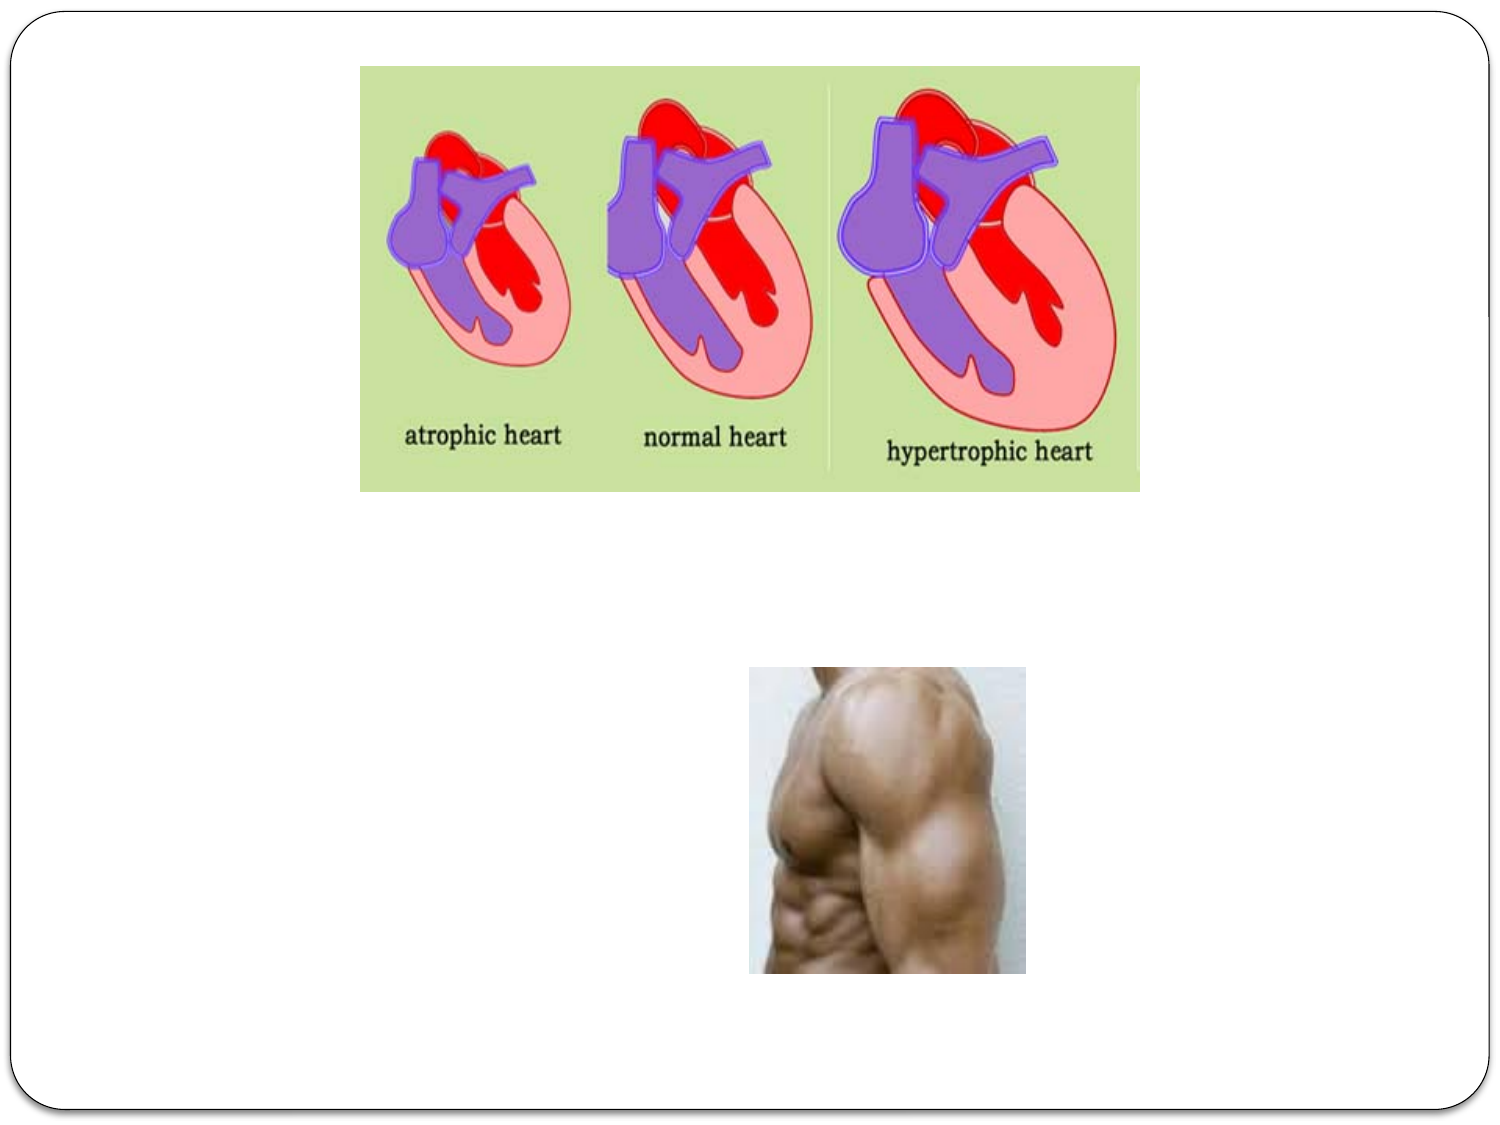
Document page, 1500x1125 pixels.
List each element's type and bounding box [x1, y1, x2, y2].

picture [749, 667, 1026, 974]
picture [359, 66, 1141, 492]
